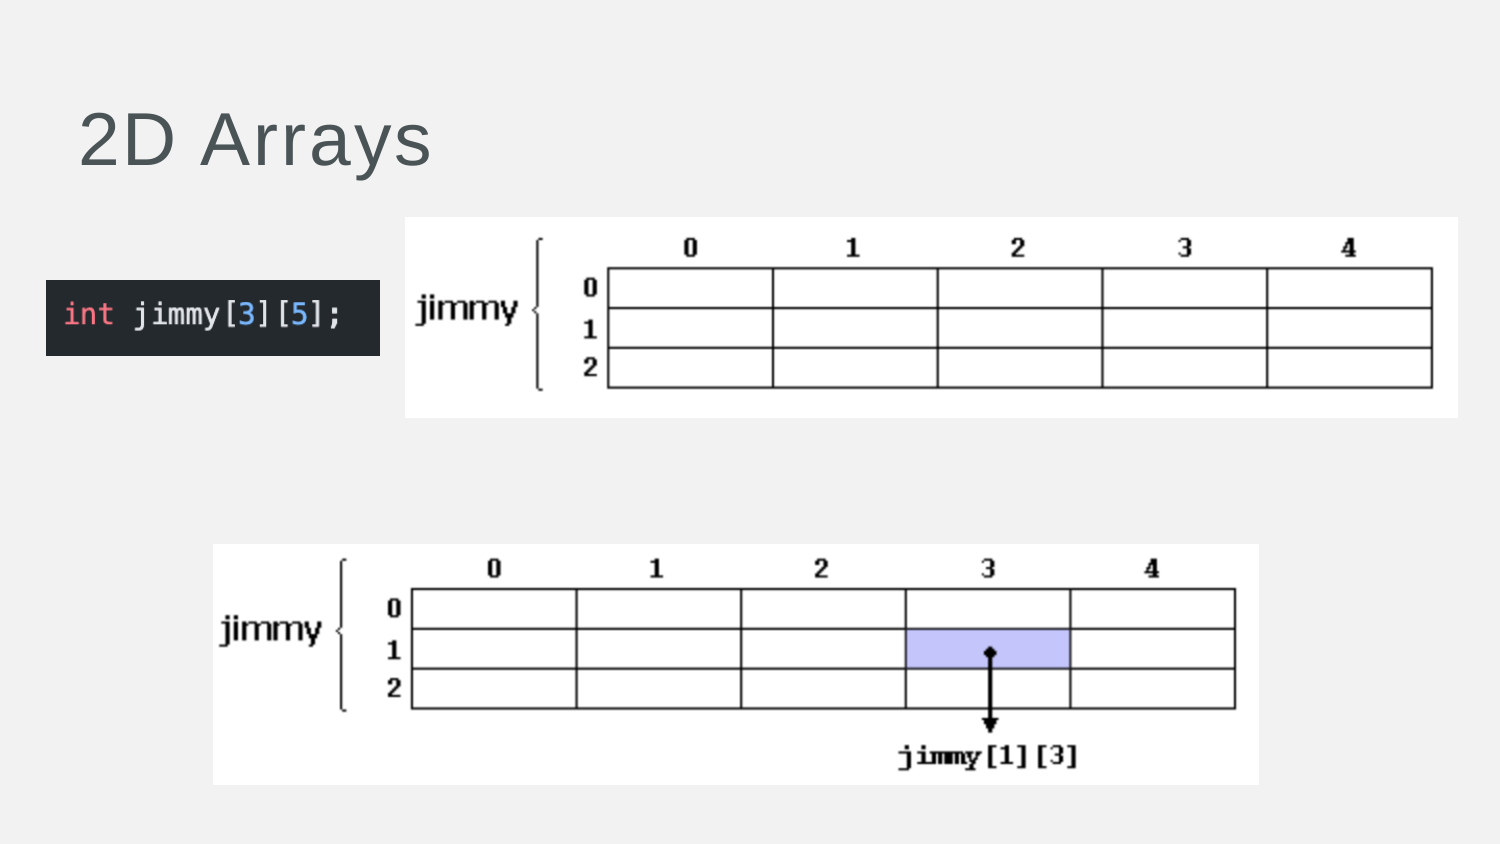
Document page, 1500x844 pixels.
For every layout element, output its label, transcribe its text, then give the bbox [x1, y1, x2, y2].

picture [213, 544, 1259, 785]
picture [46, 280, 380, 356]
title 2D Arrays [66, 79, 1434, 194]
picture [405, 217, 1458, 418]
